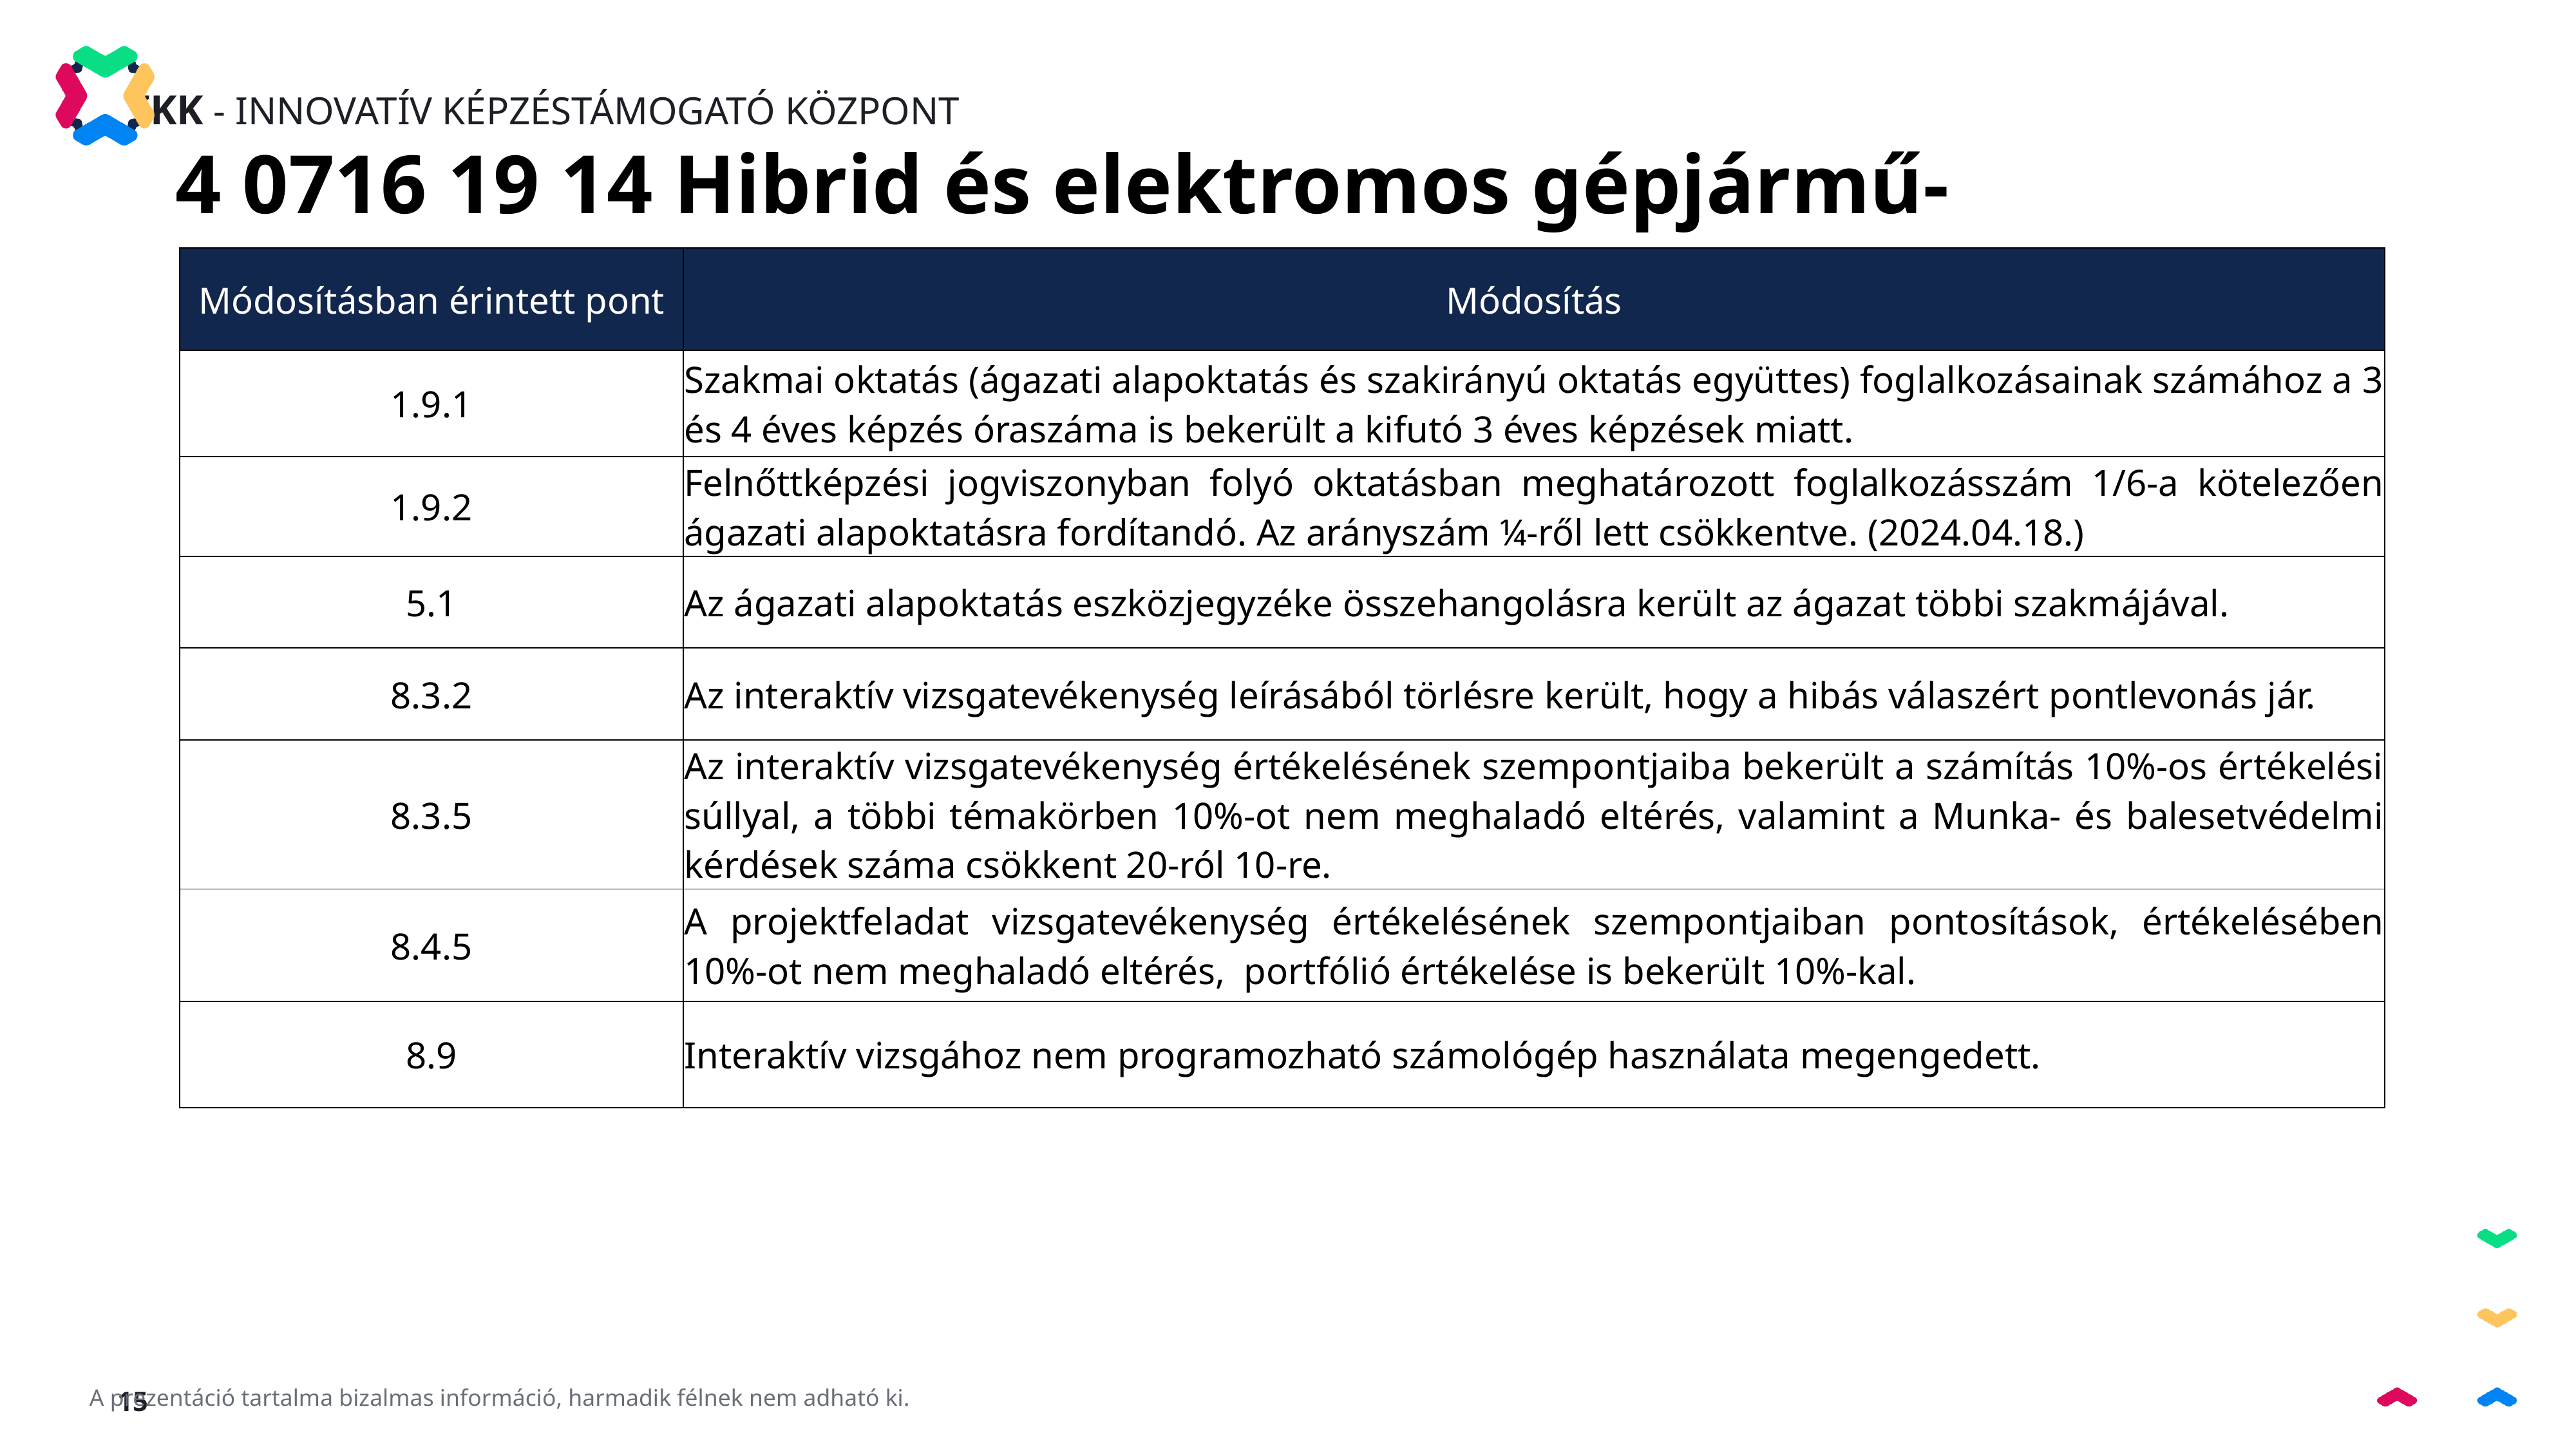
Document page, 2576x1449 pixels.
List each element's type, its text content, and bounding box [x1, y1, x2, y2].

table_cell 8.4.5 [180, 889, 683, 1001]
table_cell A projektfeladat vizsgatevékenység értékelésének szempontjaiban pontosítások, értékelésében 10%-ot nem meghaladó eltérés, portfólió értékelése is bekerült 10%-kal. [684, 889, 2384, 1001]
table_header Módosításban érintett pont [180, 249, 683, 350]
table_cell 8.9 [180, 1002, 683, 1107]
table_cell 1.9.2 [180, 457, 683, 556]
table_cell 5.1 [180, 557, 683, 647]
table_cell Interaktív vizsgához nem programozható számológép használata megengedett. [684, 1002, 2384, 1107]
list 4 0716 19 14 Hibrid és elektromos gépjármű-mechatronikus [175, 133, 2336, 206]
table_cell 8.3.2 [180, 649, 683, 739]
table_cell Az interaktív vizsgatevékenység értékelésének szempontjaiba bekerült a számítás 10%-os értékelési súllyal, a többi témakörben 10%-ot nem meghaladó eltérés, valamint a Munka- és balesetvédelmi kérdések száma csökkent 20-ról 10-re. [684, 741, 2384, 889]
picture [2377, 1229, 2517, 1406]
table_cell Szakmai oktatás (ágazati alapoktatás és szakirányú oktatás együttes) foglalkozásainak számához a 3 és 4 éves képzés óraszáma is bekerült a kifutó 3 éves képzések miatt. [684, 351, 2384, 456]
picture [55, 46, 155, 146]
table_cell Felnőttképzési jogviszonyban folyó oktatásban meghatározott foglalkozásszám 1/6-a kötelezően ágazati alapoktatásra fordítandó. Az arányszám ¼-ről lett csökkentve. (2024.04.18.) [684, 457, 2384, 556]
table_cell Az interaktív vizsgatevékenység leírásából törlésre került, hogy a hibás válaszért pontlevonás jár. [684, 649, 2384, 739]
table_header Módosítás [684, 249, 2384, 350]
table_cell 1.9.1 [180, 351, 683, 456]
table_cell 8.3.5 [180, 741, 683, 889]
table_cell Az ágazati alapoktatás eszközjegyzéke összehangolásra került az ágazat többi szakmájával. [684, 557, 2384, 647]
